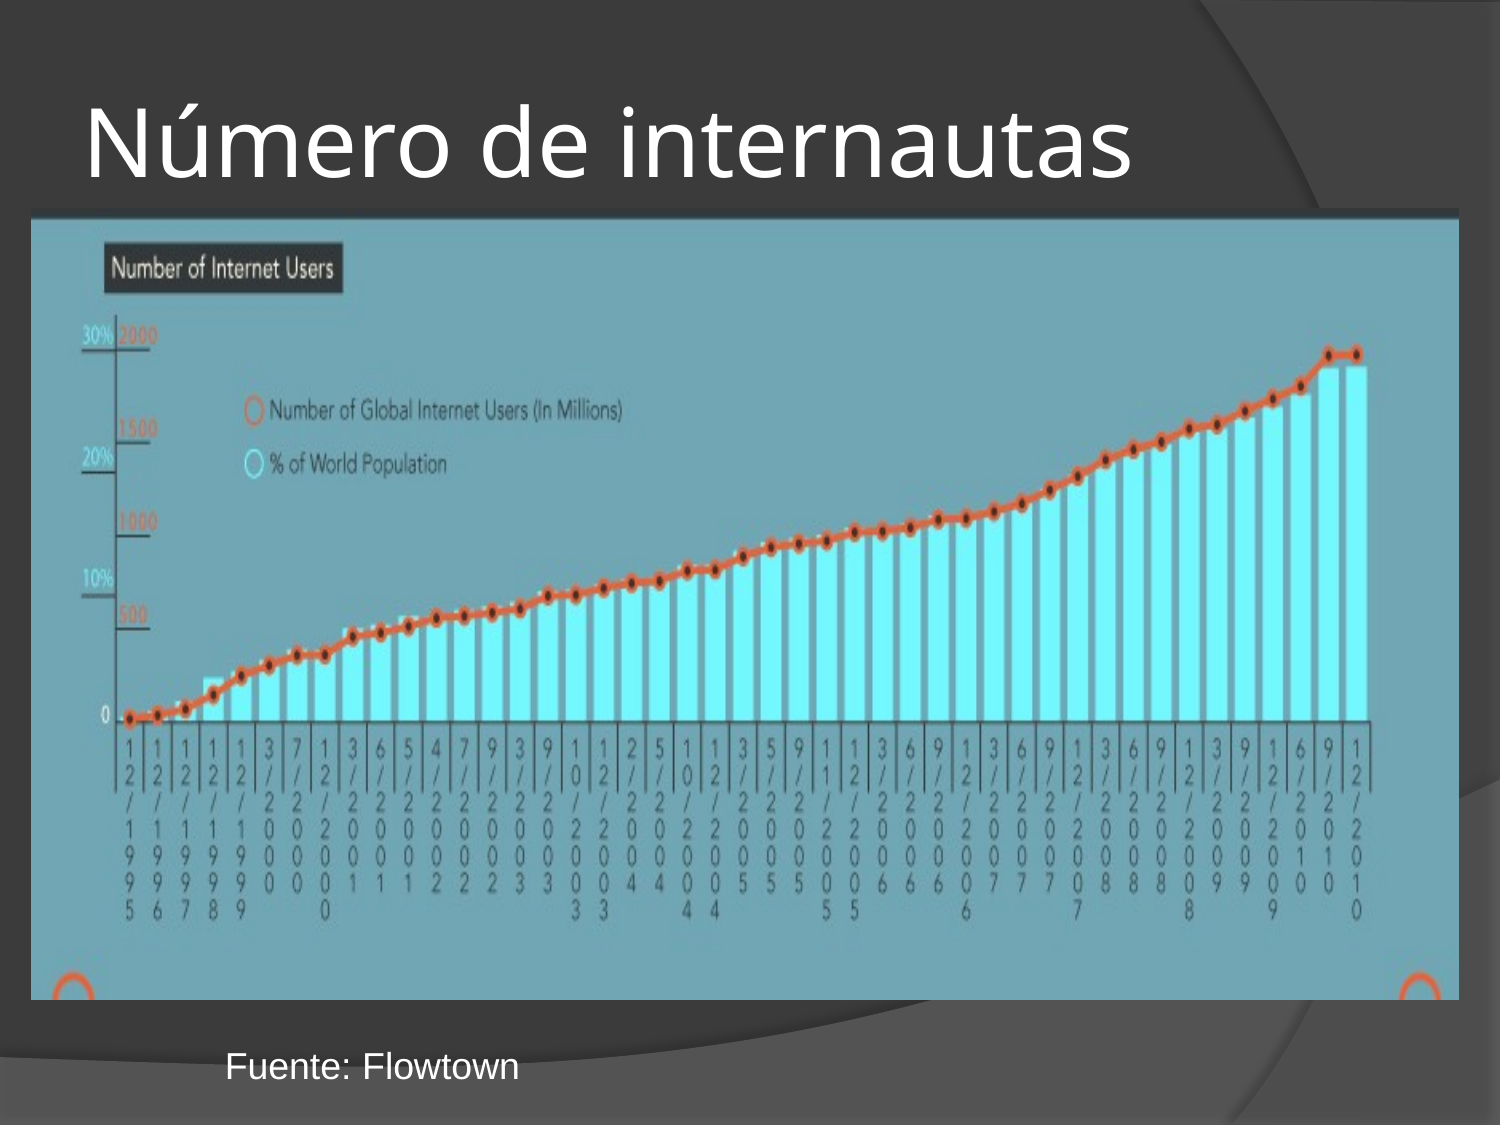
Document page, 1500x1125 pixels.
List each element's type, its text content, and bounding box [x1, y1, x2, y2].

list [31, 207, 1459, 1000]
text_box Fuente: Flowtown [210, 1034, 536, 1095]
title Número de internautas [75, 45, 1300, 199]
